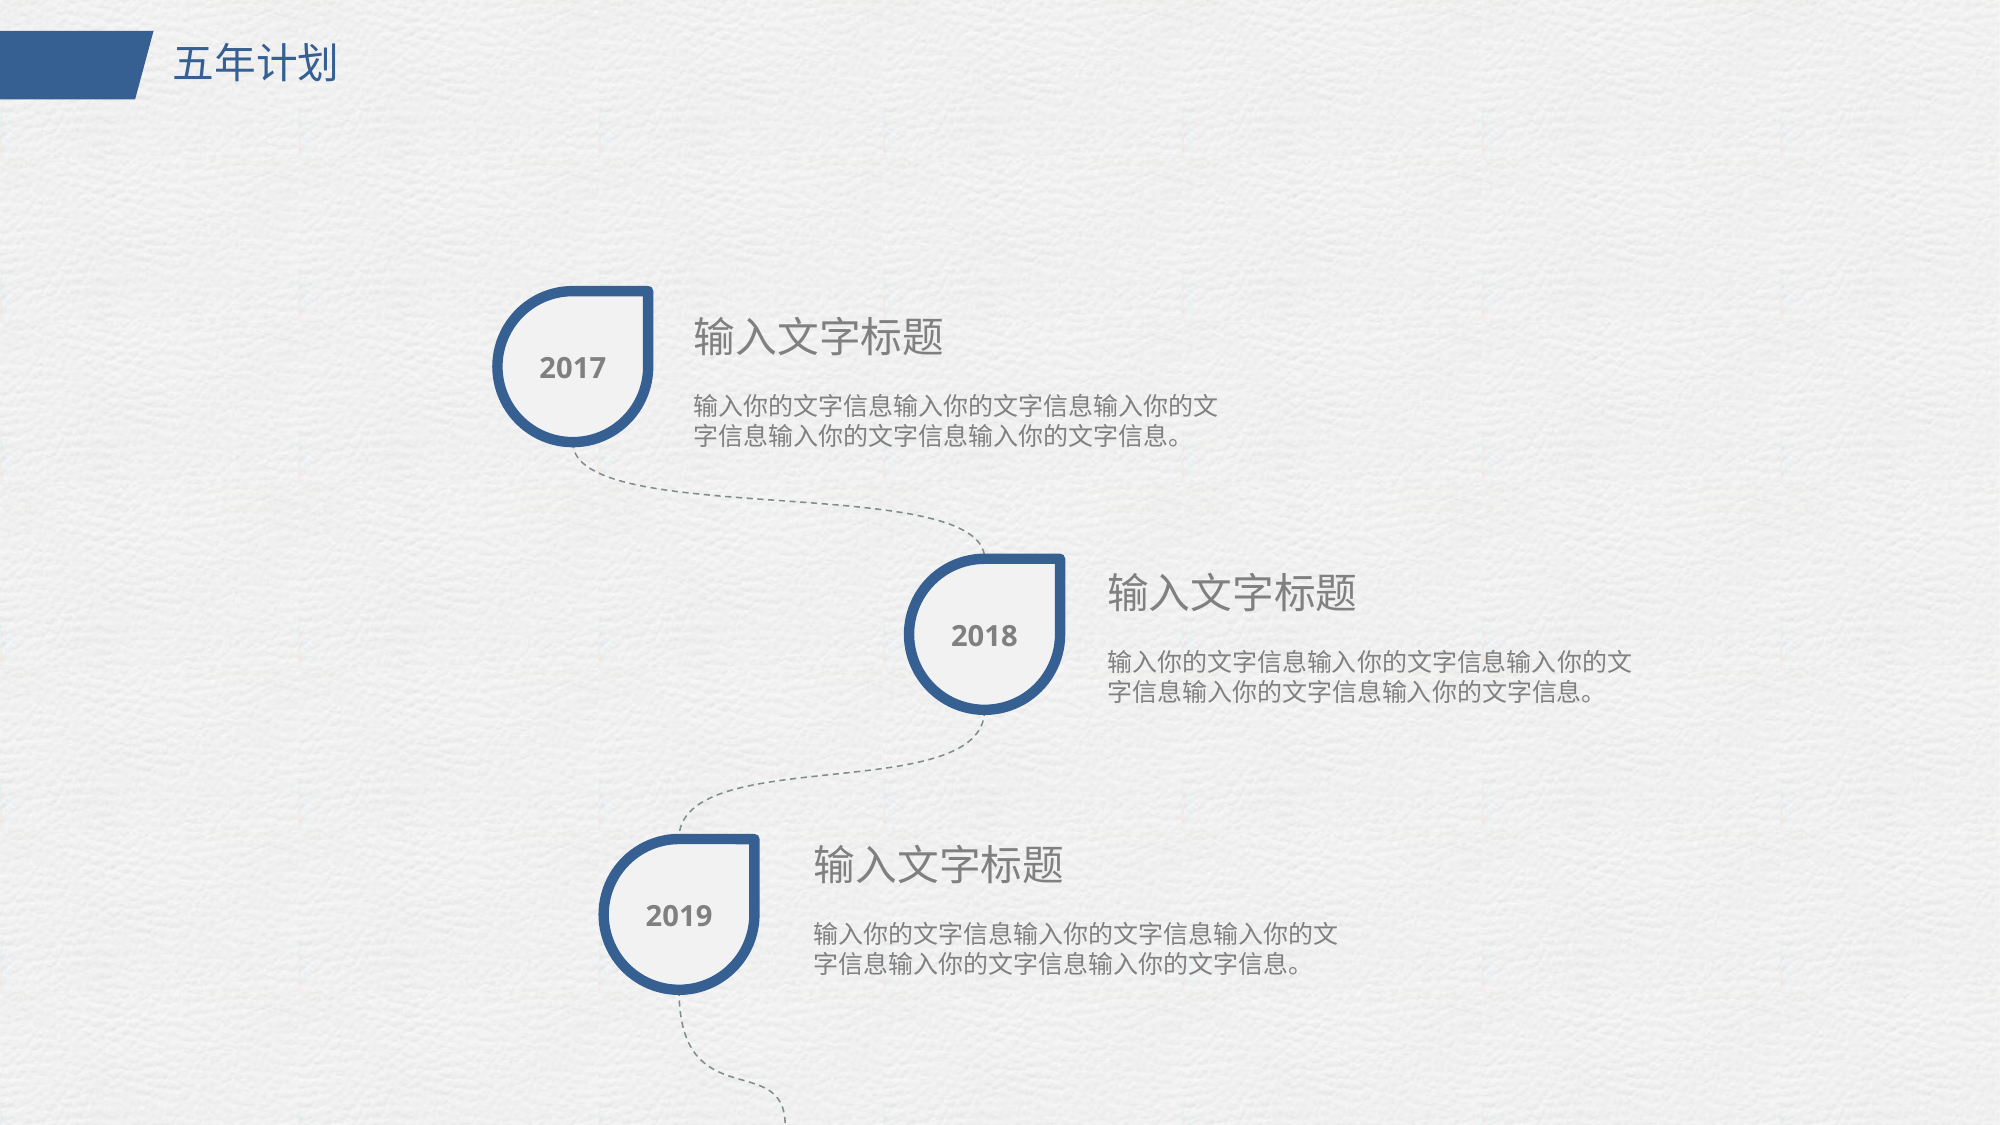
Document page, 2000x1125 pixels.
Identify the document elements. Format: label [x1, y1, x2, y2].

picture [0, 0, 2000, 1125]
text_box [766, 621, 897, 928]
text_box [664, 1004, 800, 1111]
text_box [720, 294, 838, 707]
